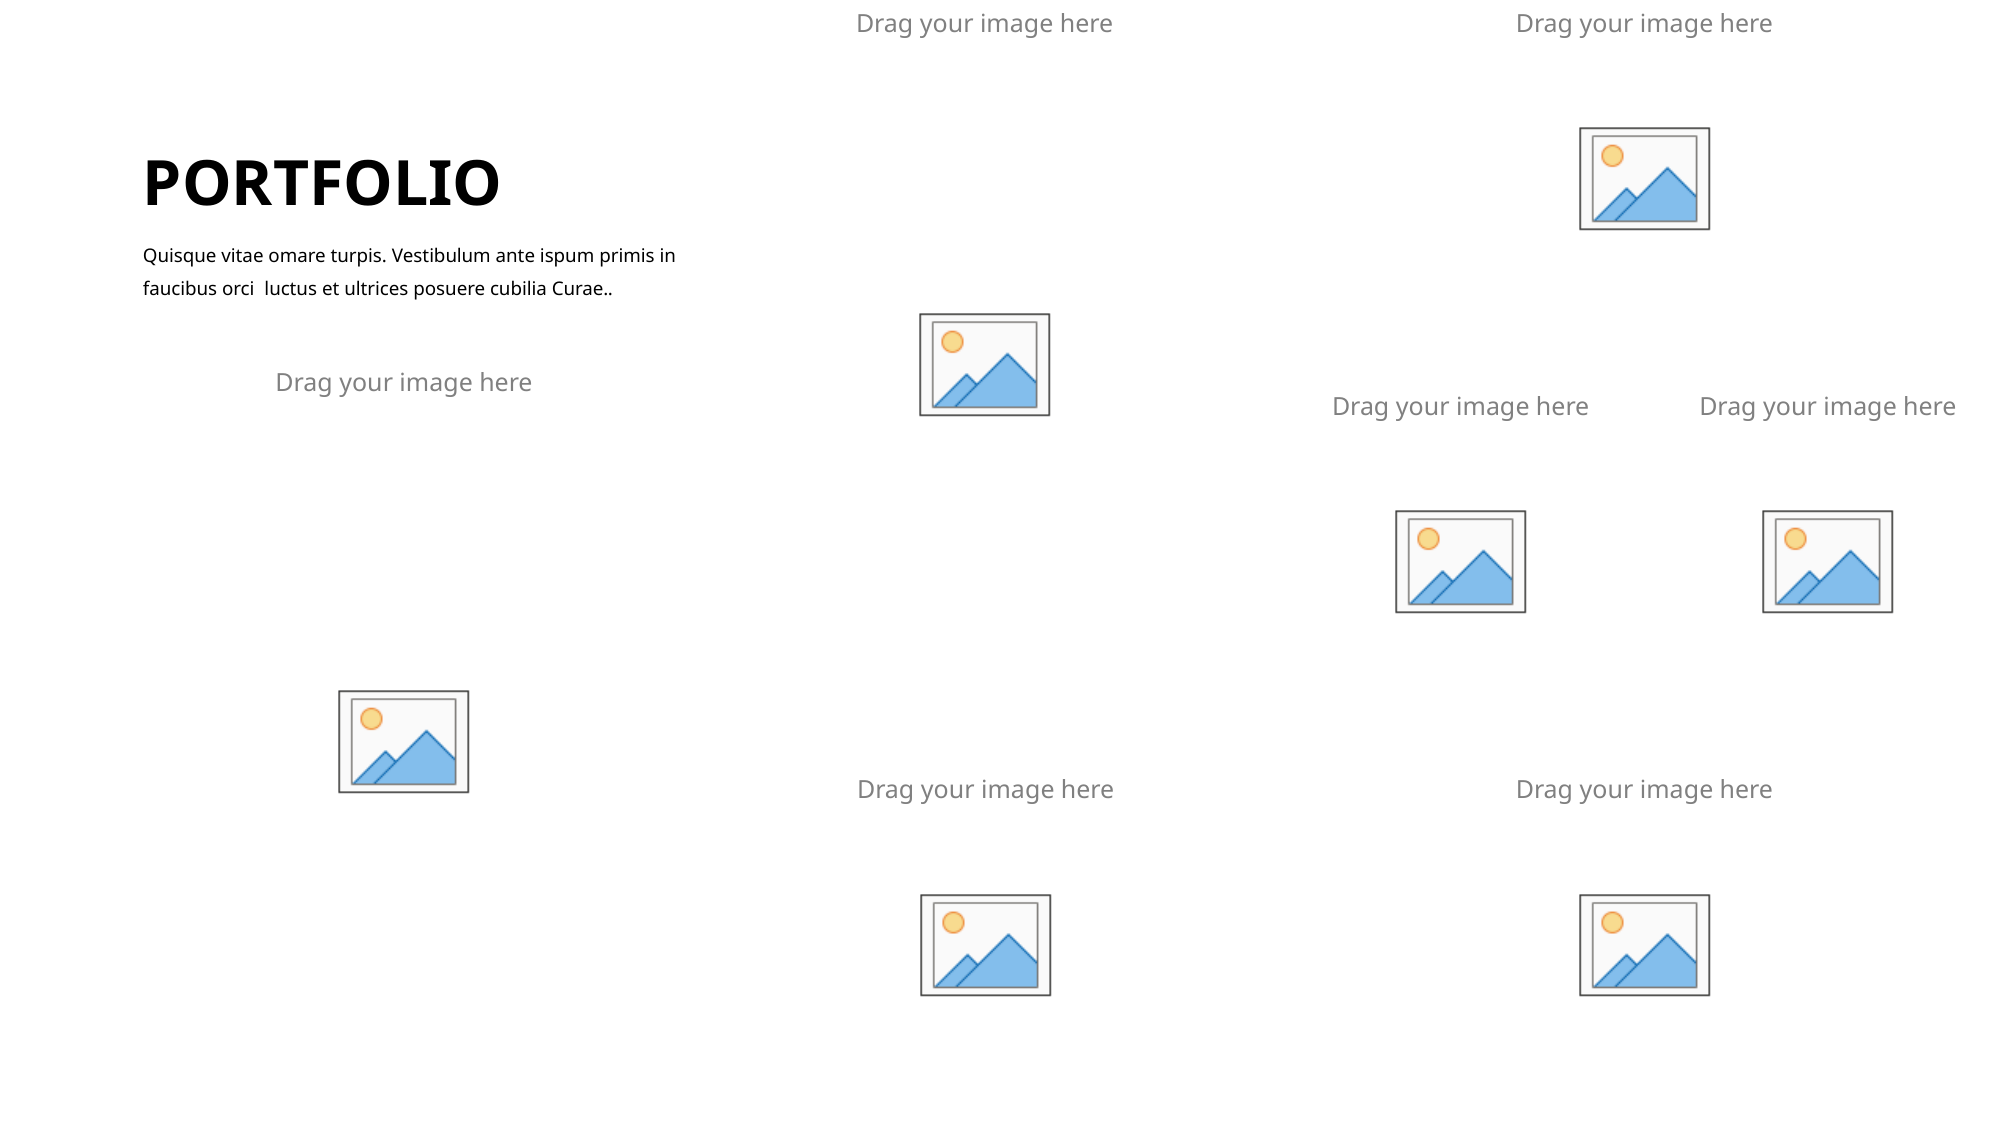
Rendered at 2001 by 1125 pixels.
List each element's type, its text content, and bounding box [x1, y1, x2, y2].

picture [1289, 766, 2000, 1125]
picture [710, 766, 1261, 1125]
picture [1288, 383, 1633, 742]
text_box PORTFOLIO [128, 135, 537, 224]
picture [1656, 383, 2000, 742]
picture [128, 358, 681, 1125]
picture [1289, 0, 2000, 359]
picture [708, 0, 1261, 731]
text_box Quisque vitae omare turpis. Vestibulum ante ispum primis in faucibus orci luctus et ultrices posuere cubilia Curae.. [128, 224, 708, 307]
